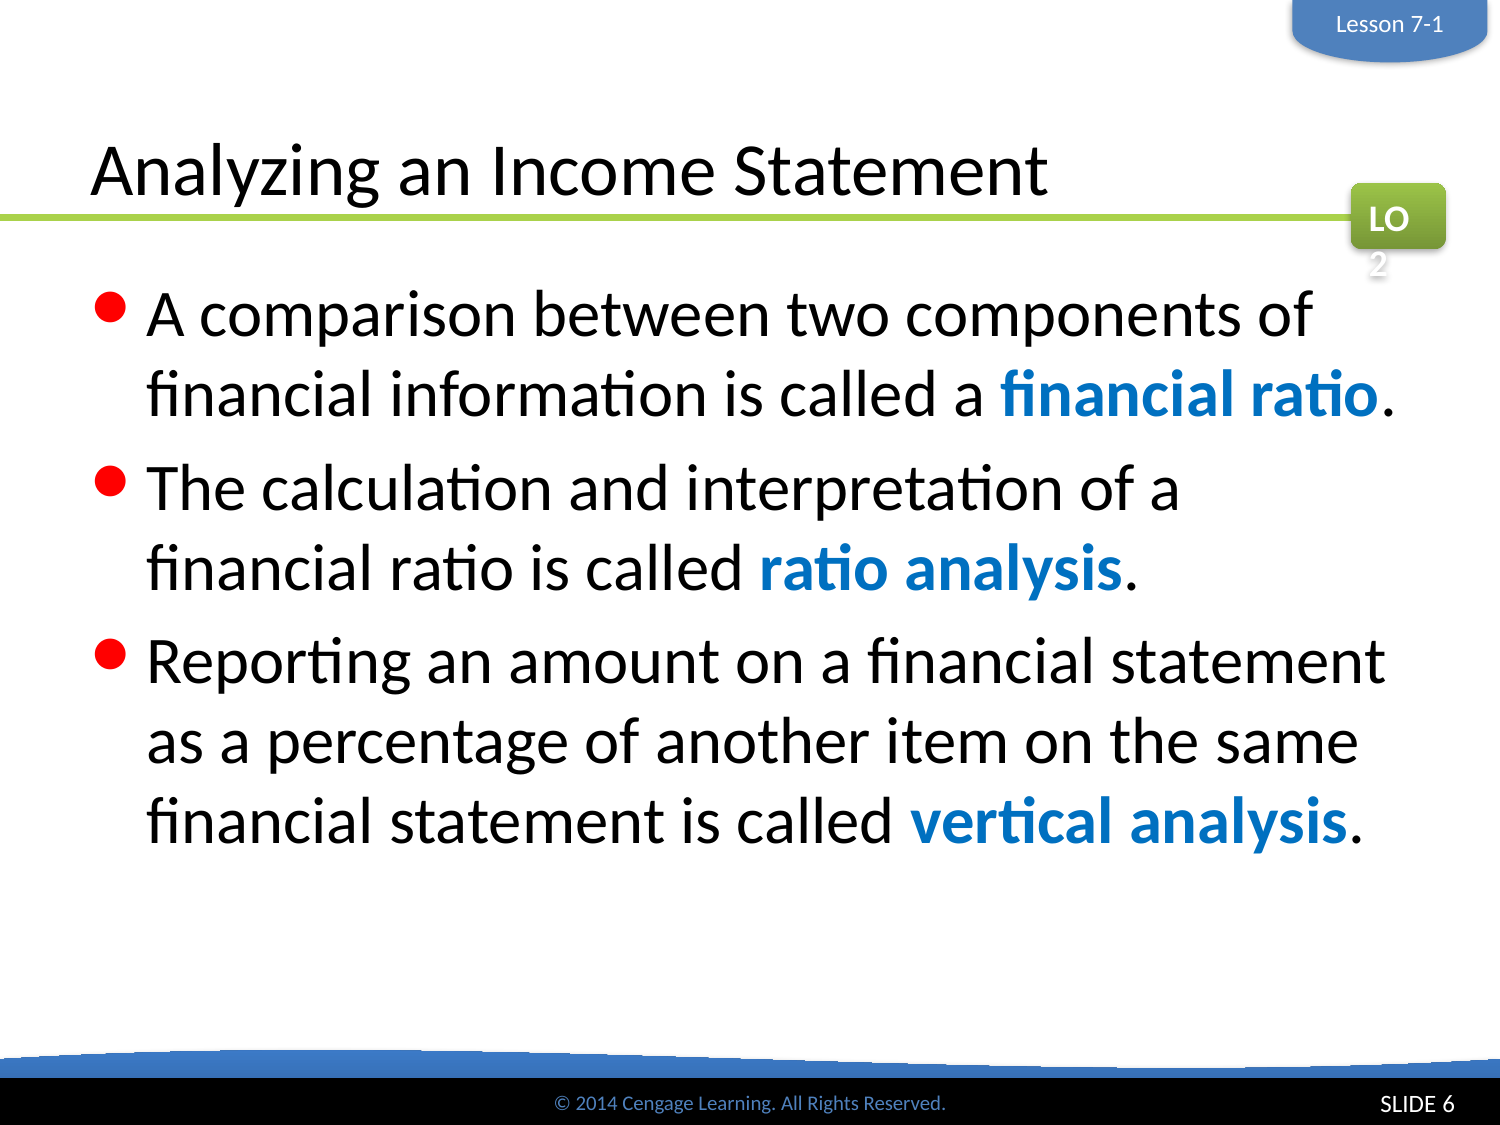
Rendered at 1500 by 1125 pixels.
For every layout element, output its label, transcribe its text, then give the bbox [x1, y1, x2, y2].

text_box LO2 [1350, 183, 1446, 250]
list A comparison between two components of financial information is called a financial ratio. The calculation and interpretation of a financial ratio is called ratio analysis. Reporting an amount on a financial statement as a percentage of another item on the same financial statement is called vertical analysis. [75, 262, 1425, 1005]
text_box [1292, 0, 1488, 63]
title Analyzing an Income Statement [75, 29, 1350, 218]
slide_number SLIDE 6 [1170, 1080, 1470, 1125]
